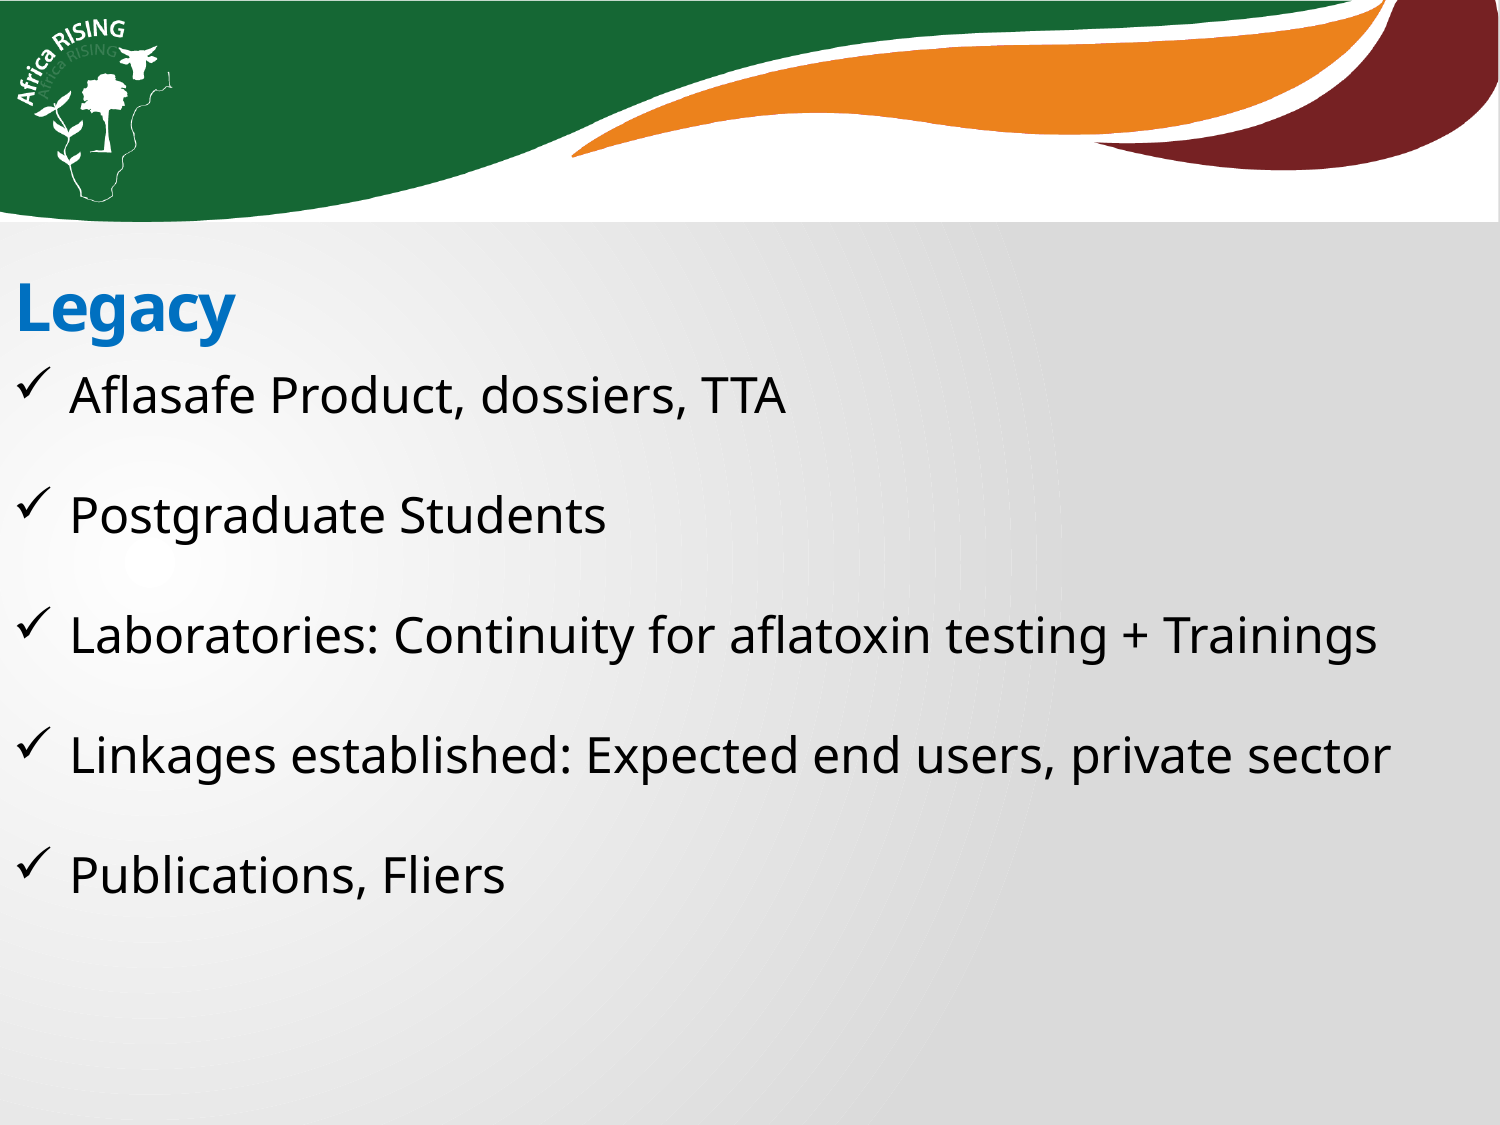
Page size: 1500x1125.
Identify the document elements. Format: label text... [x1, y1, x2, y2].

text_box Aflasafe Product, dossiers, TTA Postgraduate Students Laboratories: Continuity for aflatoxin testing + Trainings Linkages established: Expected end users, private sector Publications, Fliers [0, 236, 1488, 912]
text_box Legacy [0, 257, 1063, 375]
picture [0, 0, 1499, 222]
